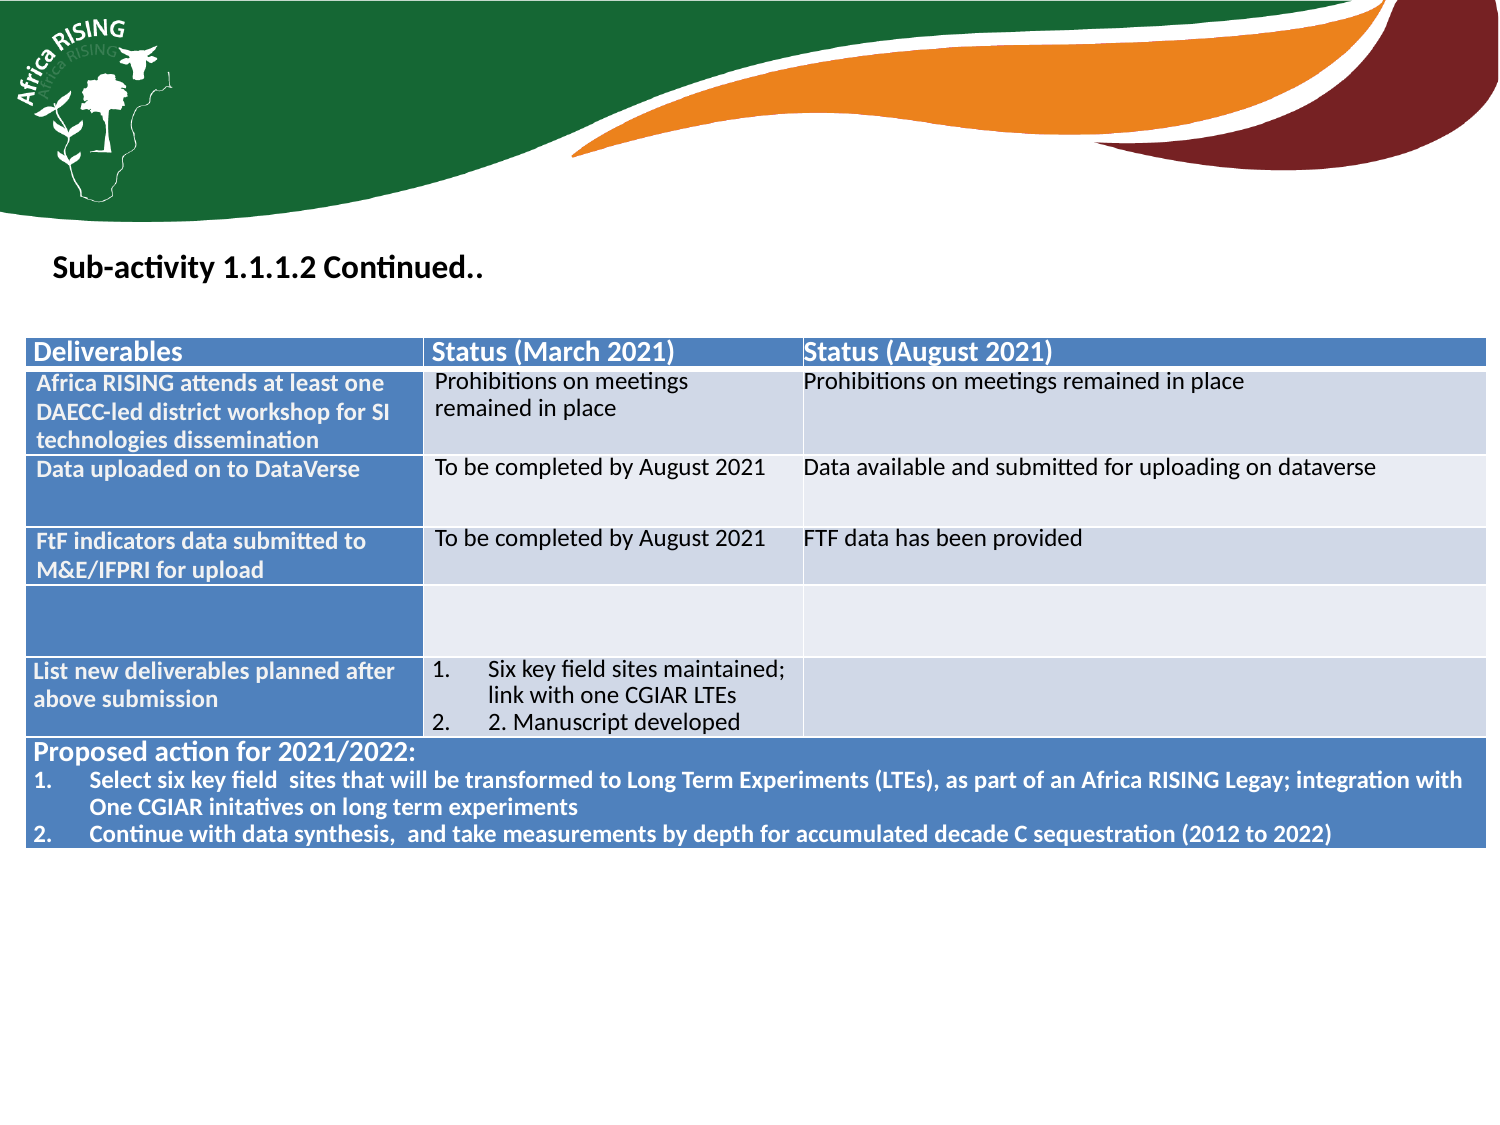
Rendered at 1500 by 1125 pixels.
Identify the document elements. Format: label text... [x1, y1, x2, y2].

table_cell Prohibitions on meetings remained in place [804, 372, 1486, 454]
table_cell To be completed by August 2021 [424, 528, 803, 584]
table_cell [804, 586, 1486, 656]
table_cell Prohibitions on meetings remained in place [424, 372, 803, 454]
table_cell [26, 586, 423, 656]
table_cell FTF data has been provided [804, 528, 1486, 584]
table_cell List new deliverables planned after above submission [26, 658, 423, 736]
table_cell Proposed action for 2021/2022: Select six key field sites that will be transformed to Long Term Experiments (LTEs), as part of an Africa RISING Legay; integration with One CGIAR initatives on long term experiments Continue with data synthesis, and take measurements by depth for accumulated decade C sequestration (2012 to 2022) [26, 738, 1486, 848]
picture [0, 0, 1499, 222]
table_cell [424, 586, 803, 656]
table_cell [804, 658, 1486, 736]
table_header Status (March 2021) [424, 338, 803, 366]
table_cell To be completed by August 2021 [424, 456, 803, 526]
table_cell FtF indicators data submitted to M&E/IFPRI for upload [26, 528, 423, 584]
table_cell Data uploaded on to DataVerse [26, 456, 423, 526]
table_cell Africa RISING attends at least one DAECC-led district workshop for SI technologies dissemination [26, 372, 423, 454]
text_box Sub-activity 1.1.1.2 Continued.. [37, 237, 1475, 293]
table_cell Six key field sites maintained; link with one CGIAR LTEs 2. Manuscript developed [424, 658, 803, 736]
table_header Deliverables [26, 338, 423, 366]
table_cell Data available and submitted for uploading on dataverse [804, 456, 1486, 526]
table_header Status (August 2021) [804, 338, 1486, 366]
